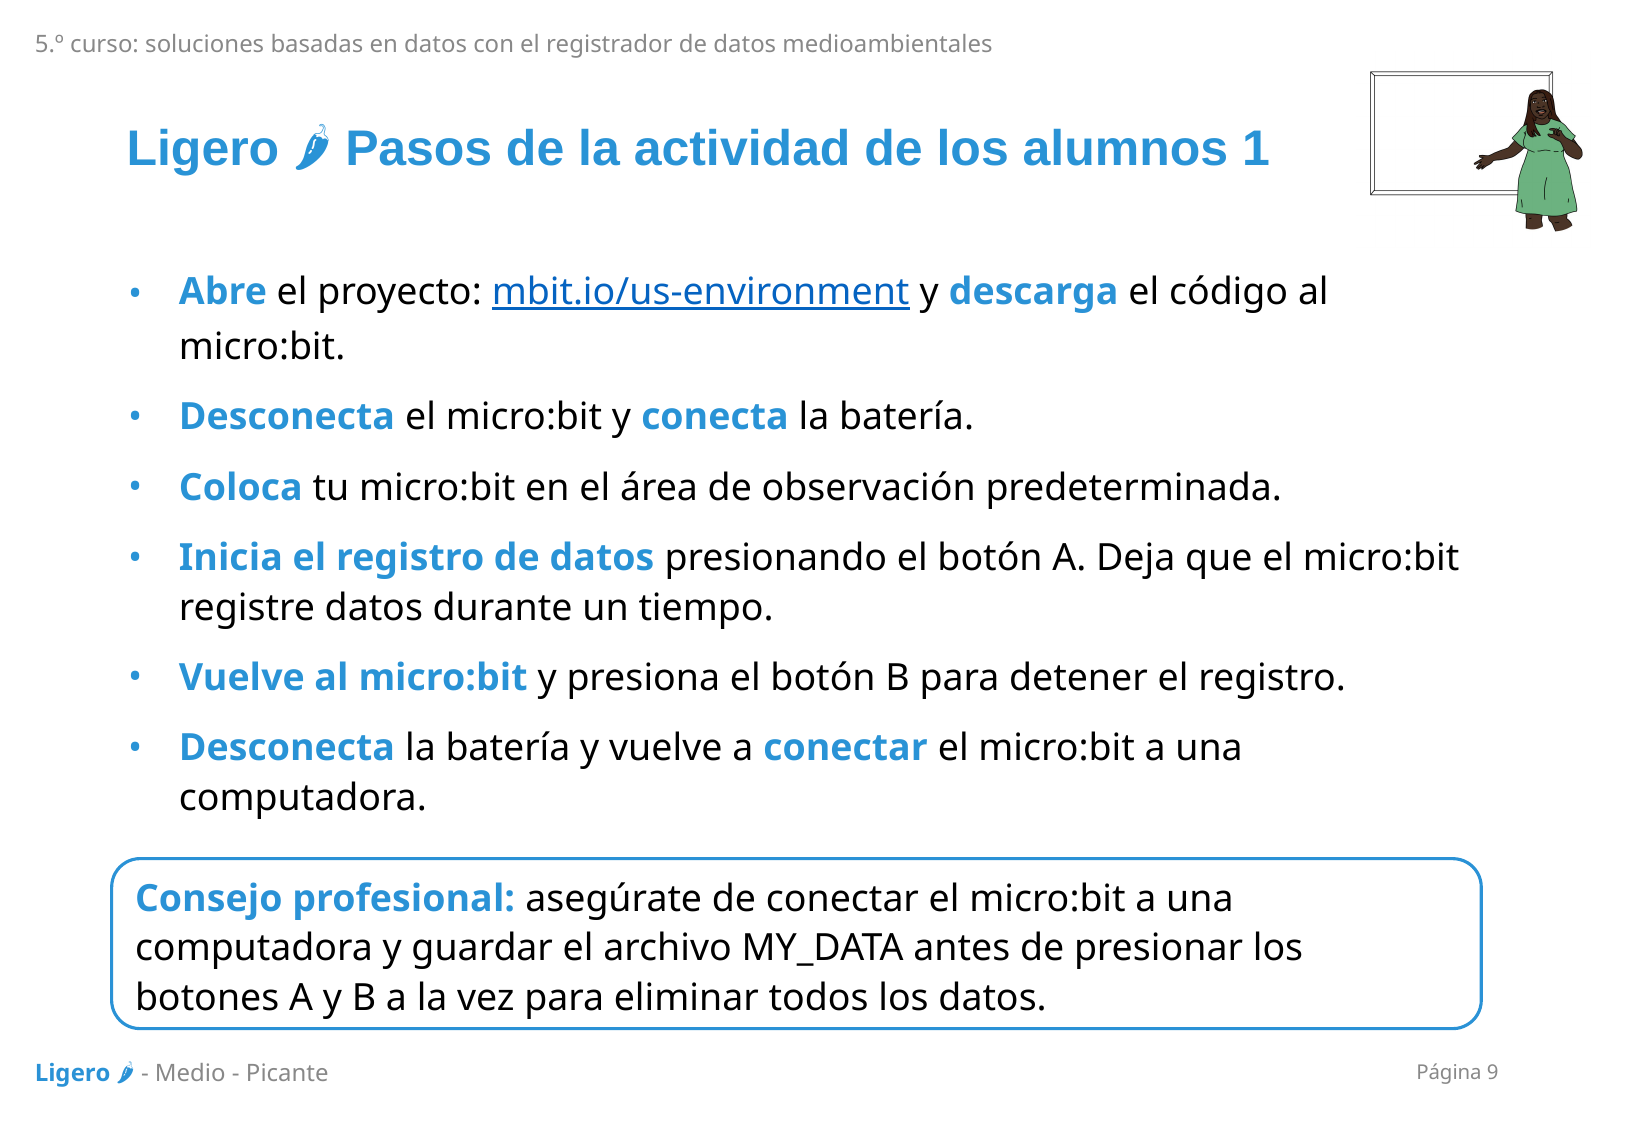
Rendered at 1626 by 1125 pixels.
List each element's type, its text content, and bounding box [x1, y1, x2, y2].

picture [1356, 51, 1591, 248]
slide_number Página 9 [1147, 1042, 1514, 1103]
text_box Consejo profesional: asegúrate de conectar el micro:bit a una computadora y guardar el archivo MY_DATA antes de presionar los botones A y B a la vez para eliminar todos los datos. [111, 858, 1482, 1029]
title Ligero 🌶️ Pasos de la actividad de los alumnos 1 [111, 74, 1351, 225]
list Abre el proyecto: mbit.io/us-environment y descarga el código al micro:bit. Desconecta el micro:bit y conecta la batería. Coloca tu micro:bit en el área de observación predeterminada. Inicia el registro de datos presionando el botón A. Deja que el micro:bit registre datos durante un tiempo. Vuelve al micro:bit y presiona el botón B para detener el registro. Desconecta la batería y vuelve a conectar el micro:bit a una computadora. [111, 253, 1514, 886]
text_box Ligero 🌶️ - Medio - Picante [19, 1042, 623, 1103]
